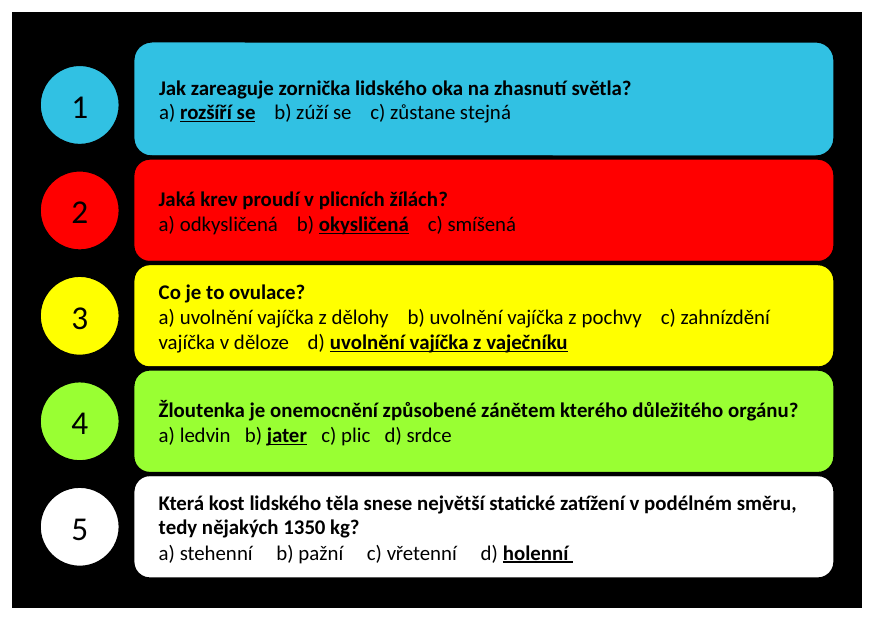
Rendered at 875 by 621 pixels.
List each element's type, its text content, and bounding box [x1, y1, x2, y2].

text_box Jak zareaguje zornička lidského oka na zhasnutí světla? a) rozšíří se b) zúží se c) zůstane stejná [130, 38, 838, 157]
text_box 2 [36, 167, 123, 254]
text_box Která kost lidského těla snese největší statické zatížení v podélném směru, tedy nějakých 1350 kg? a) stehenní b) pažní c) vřetenní d) holenní [130, 474, 838, 582]
text_box Jaká krev proudí v plicních žílách? a) odkysličená b) okysličená c) smíšená [130, 155, 838, 263]
text_box Co je to ovulace? a) uvolnění vajíčka z dělohy b) uvolnění vajíčka z pochvy c) zahnízdění vajíčka v děloze d) uvolnění vajíčka z vaječníku [130, 260, 838, 368]
text_box Žloutenka je onemocnění způsobené zánětem kterého důležitého orgánu? a) ledvin b) jater c) plic d) srdce [130, 366, 838, 477]
text_box [13, 15, 861, 605]
text_box 1 [36, 61, 123, 149]
text_box 3 [36, 272, 123, 359]
text_box [0, 0, 875, 621]
text_box 5 [36, 483, 123, 570]
text_box 4 [36, 378, 123, 465]
